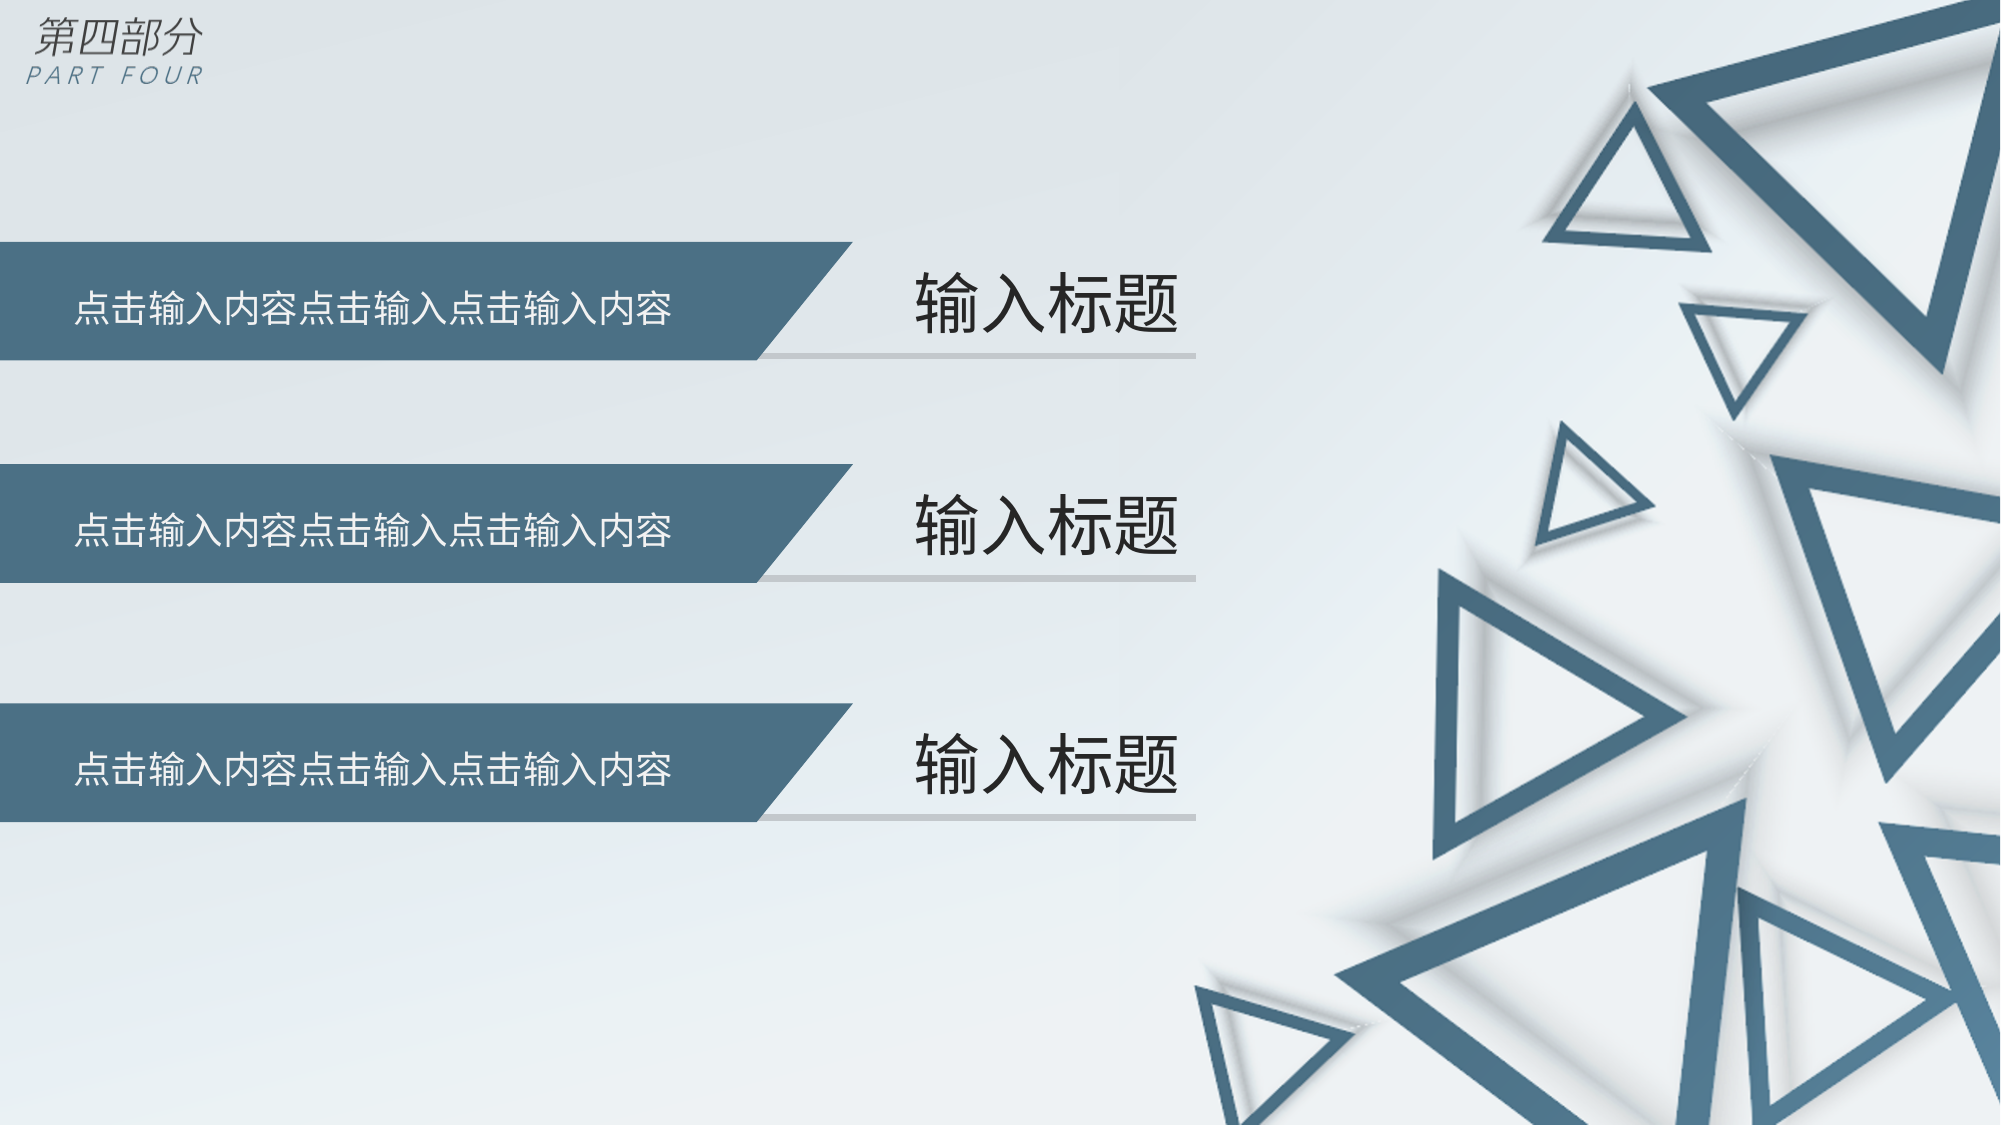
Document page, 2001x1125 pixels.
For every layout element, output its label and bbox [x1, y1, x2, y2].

text_box [0, 464, 1196, 583]
text_box [0, 703, 1196, 823]
picture [0, 0, 2001, 1125]
text_box [0, 241, 1196, 361]
